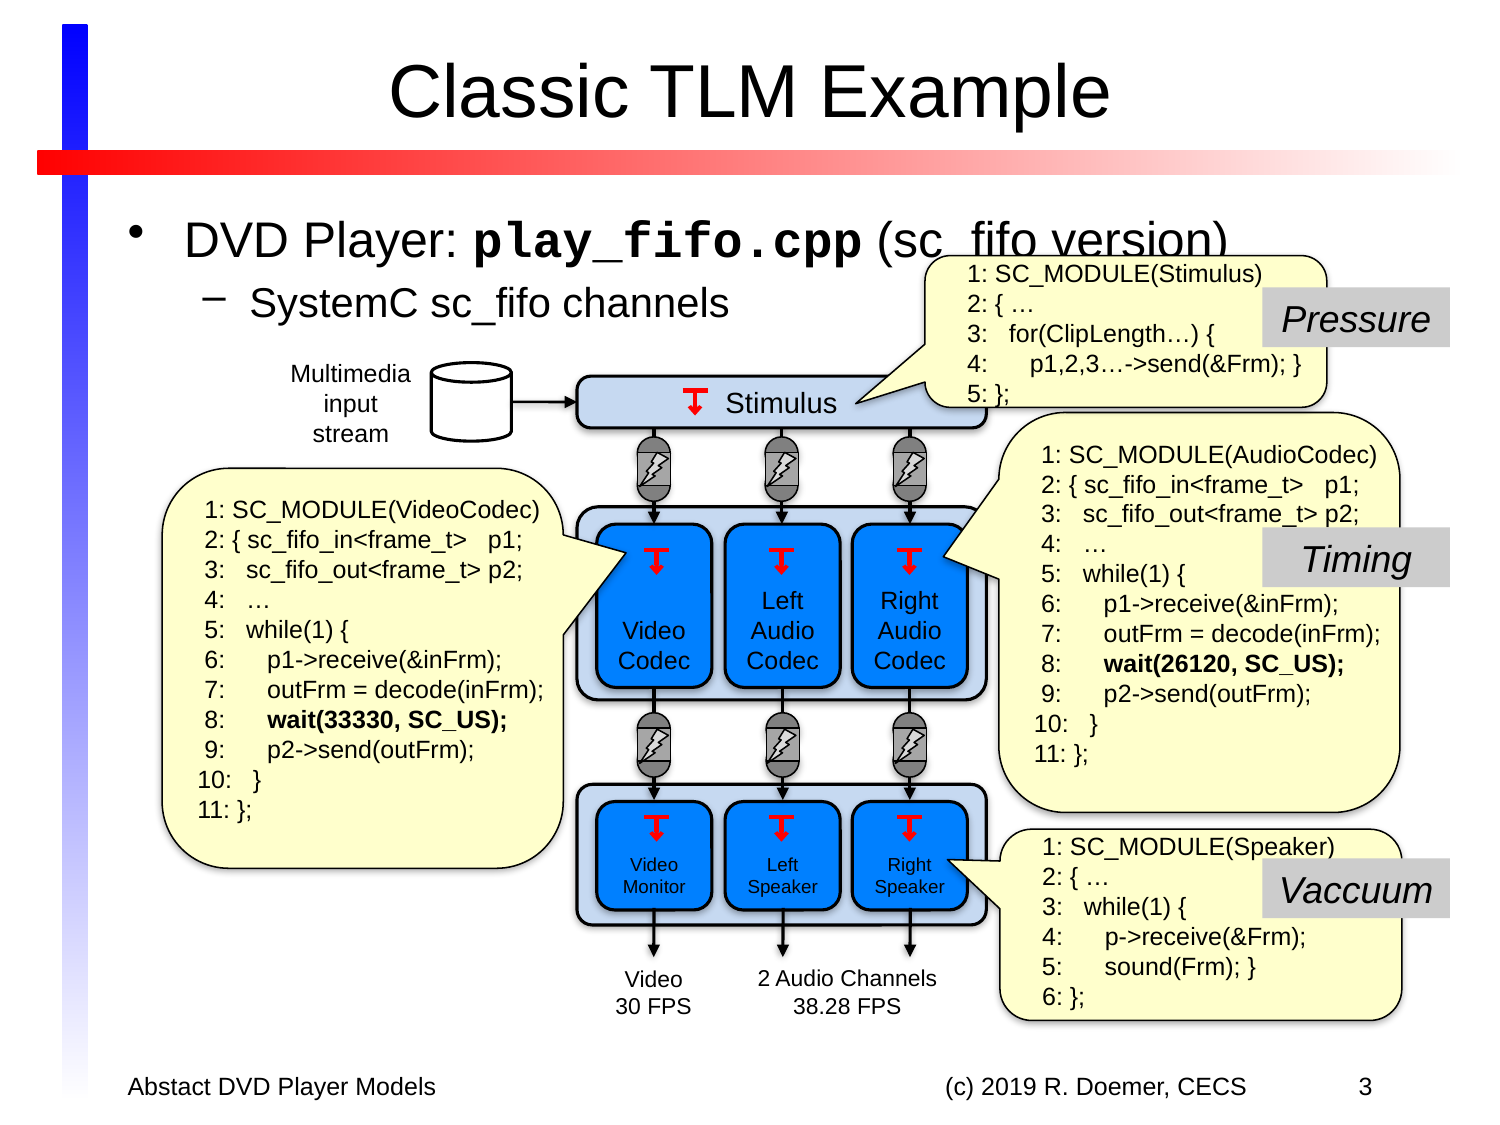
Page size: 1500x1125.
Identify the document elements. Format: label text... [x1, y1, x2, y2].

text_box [643, 816, 670, 842]
text_box Vaccuum [1406, 858, 1450, 919]
title Classic TLM Example [112, 24, 1388, 150]
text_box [643, 549, 670, 576]
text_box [768, 816, 795, 842]
list DVD Player: play_fifo.cpp (sc_fifo version) SystemC sc_fifo channels [112, 200, 1388, 1025]
footer (c) 2019 R. Doemer, CECS [774, 1062, 1263, 1100]
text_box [768, 549, 795, 576]
text_box Timing [1405, 527, 1450, 588]
slide_number Abstact DVD Player Models [112, 1062, 774, 1100]
slide_number 3 [1287, 1062, 1388, 1100]
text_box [896, 816, 923, 842]
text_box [896, 549, 923, 576]
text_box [682, 390, 708, 416]
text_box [987, 584, 1388, 860]
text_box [998, 412, 1401, 813]
text_box Pressure [1331, 287, 1450, 348]
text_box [161, 468, 564, 869]
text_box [274, 349, 987, 1029]
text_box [999, 823, 1403, 1021]
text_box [924, 249, 1328, 424]
